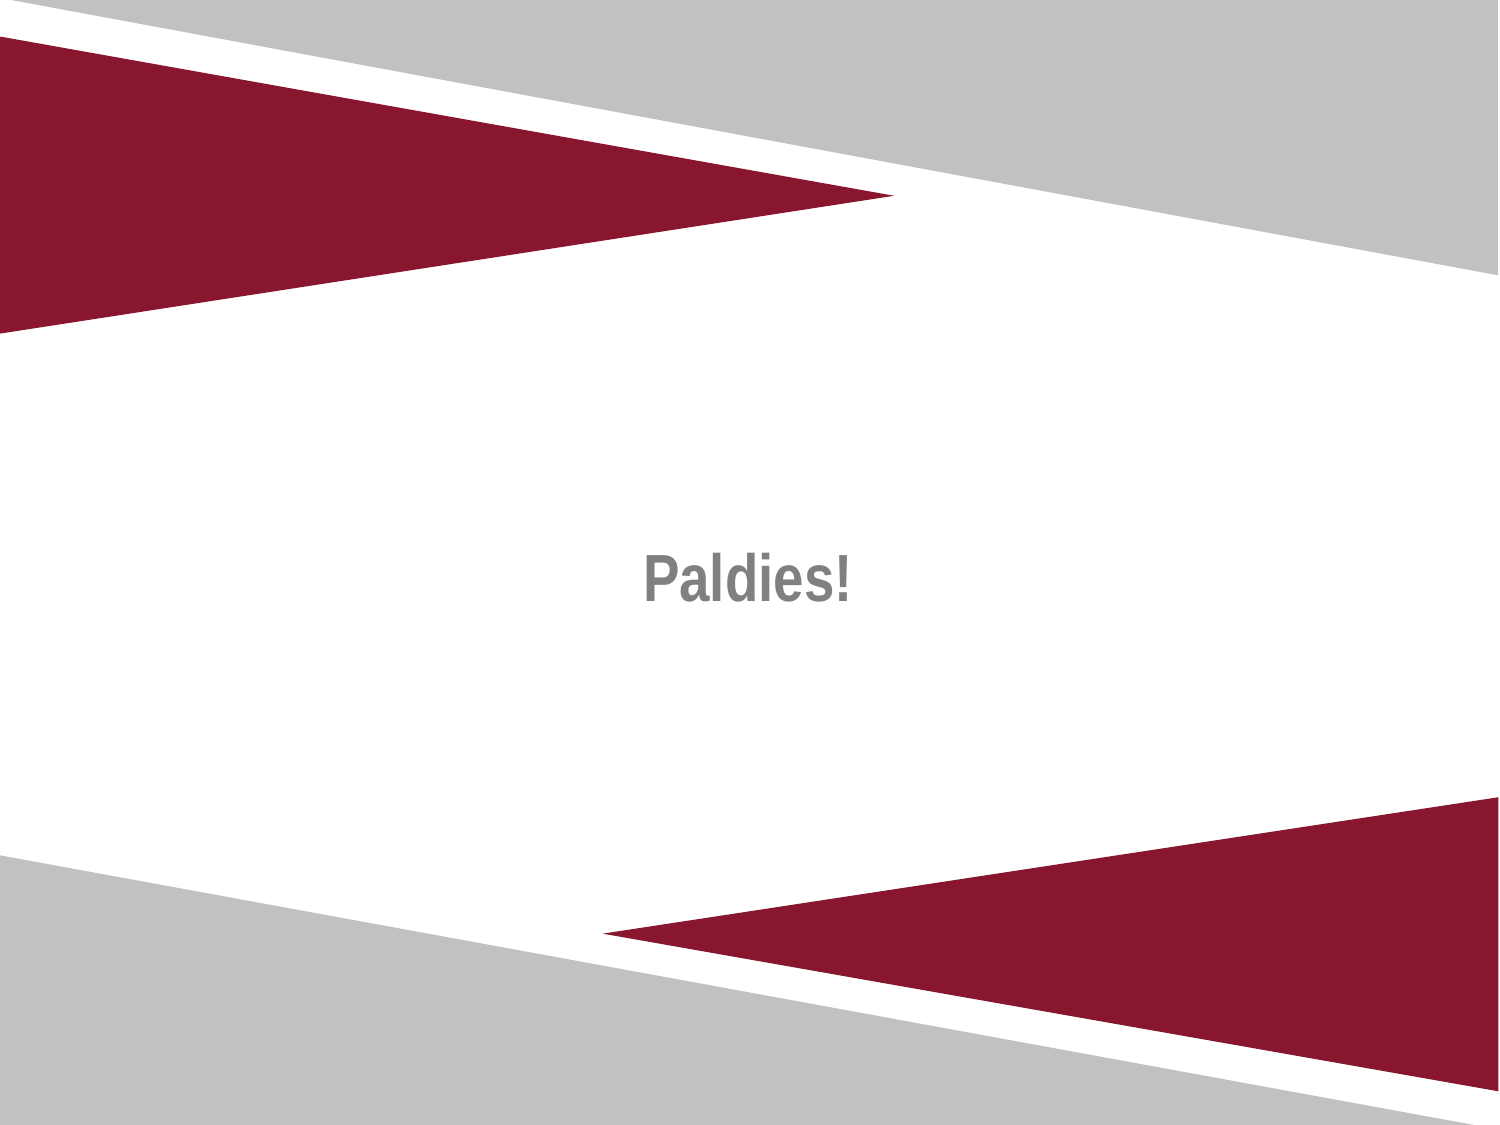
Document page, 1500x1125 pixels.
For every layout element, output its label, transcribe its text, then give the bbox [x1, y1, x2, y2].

picture [0, 797, 1499, 1125]
text_box Paldies! [628, 527, 869, 623]
picture [0, 0, 1499, 334]
